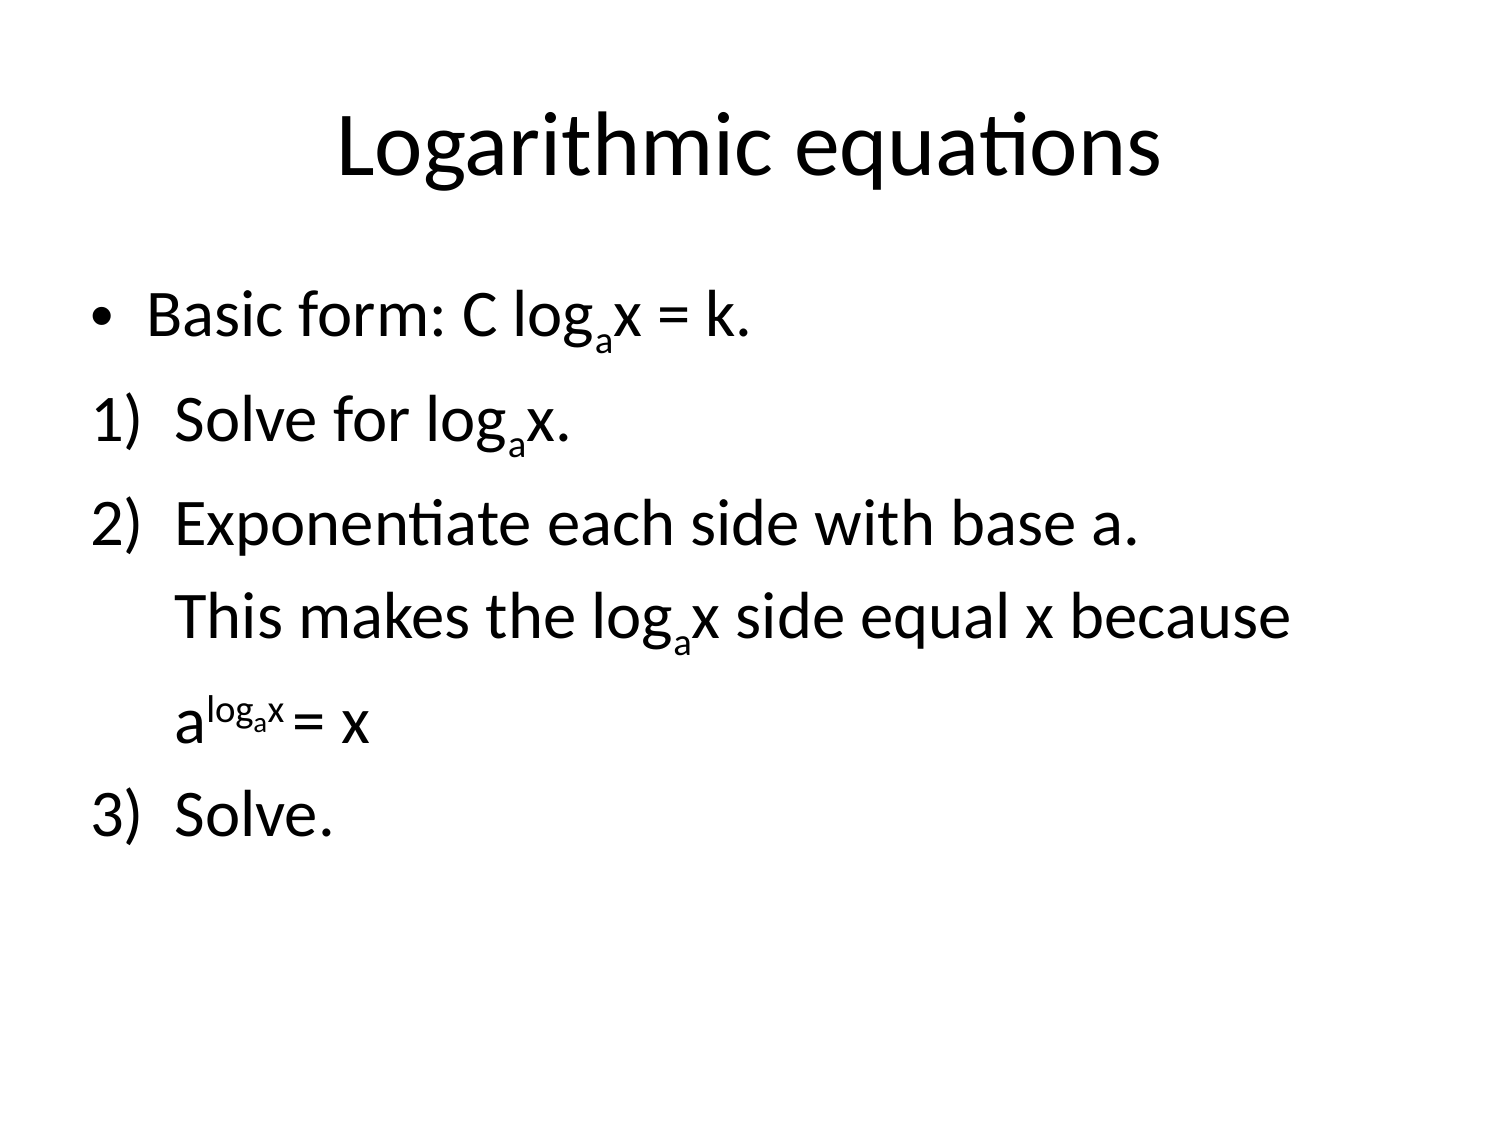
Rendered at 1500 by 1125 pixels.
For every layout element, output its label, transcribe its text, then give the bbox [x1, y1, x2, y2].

title Logarithmic equations [75, 45, 1425, 233]
list Basic form: C logax = k. Solve for logax. Exponentiate each side with base a. This makes the logax side equal x because alogax = x Solve. [75, 262, 1425, 1005]
